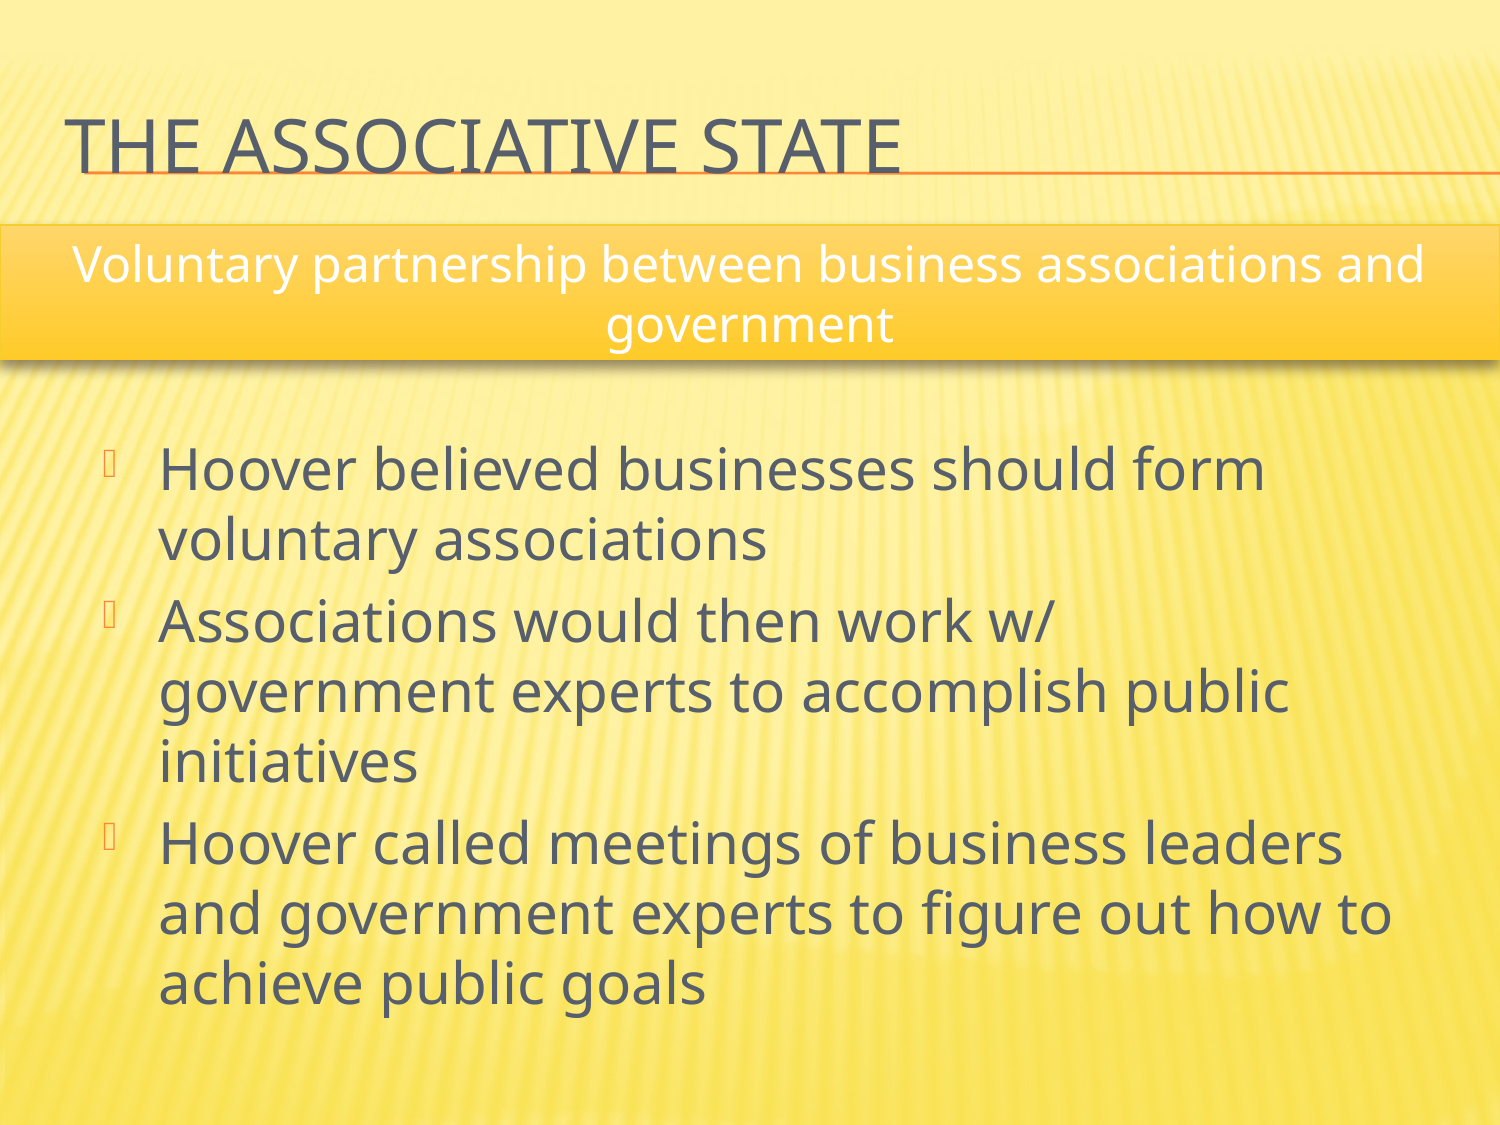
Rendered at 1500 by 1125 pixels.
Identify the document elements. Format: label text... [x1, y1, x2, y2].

text_box Voluntary partnership between business associations and government [0, 224, 1500, 360]
list Hoover believed businesses should form voluntary associations Associations would then work w/ government experts to accomplish public initiatives Hoover called meetings of business leaders and government experts to figure out how to achieve public goals [87, 424, 1413, 1076]
title The Associative State [49, 75, 1475, 213]
